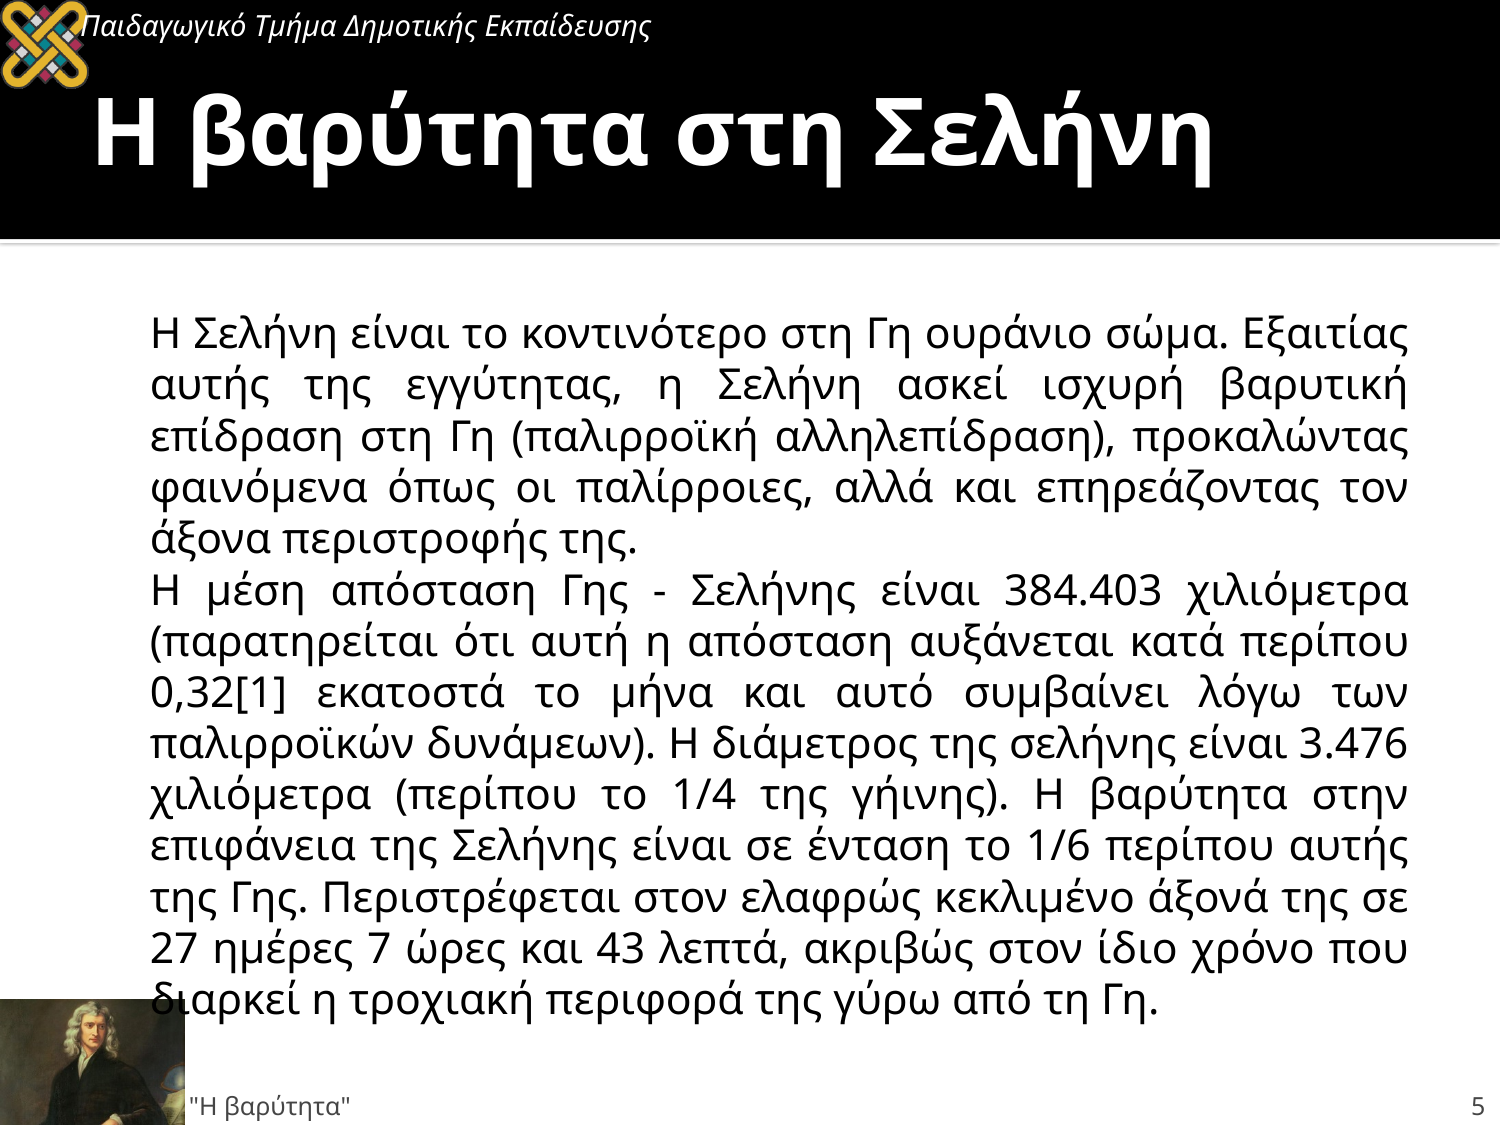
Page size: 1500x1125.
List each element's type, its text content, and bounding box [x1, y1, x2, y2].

list Η Σελήνη είναι το κοντινότερο στη Γη ουράνιο σώμα. Εξαιτίας αυτής της εγγύτητας, η Σελήνη ασκεί ισχυρή βαρυτική επίδραση στη Γη (παλιρροϊκή αλληλεπίδραση), προκαλώντας φαινόμενα όπως οι παλίρροιες, αλλά και επηρεάζοντας τον άξονα περιστροφής της. Η μέση απόσταση Γης - Σελήνης είναι 384.403 χιλιόμετρα (παρατηρείται ότι αυτή η απόσταση αυξάνεται κατά περίπου 0,32[1] εκατοστά το μήνα και αυτό συμβαίνει λόγω των παλιρροϊκών δυνάμεων). Η διάμετρος της σελήνης είναι 3.476 χιλιόμετρα (περίπου το 1/4 της γήινης). Η βαρύτητα στην επιφάνεια της Σελήνης είναι σε ένταση το 1/6 περίπου αυτής της Γης. Περιστρέφεται στον ελαφρώς κεκλιμένο άξονά της σε 27 ημέρες 7 ώρες και 43 λεπτά, ακριβώς στον ίδιο χρόνο που διαρκεί η τροχιακή περιφορά της γύρω από τη Γη. [75, 291, 1425, 1050]
picture [0, 999, 185, 1125]
footer "Η βαρύτητα" [181, 1080, 1085, 1125]
picture [0, 0, 89, 89]
slide_number 5 [1379, 1080, 1500, 1125]
title Η βαρύτητα στη Σελήνη [75, 25, 1425, 231]
